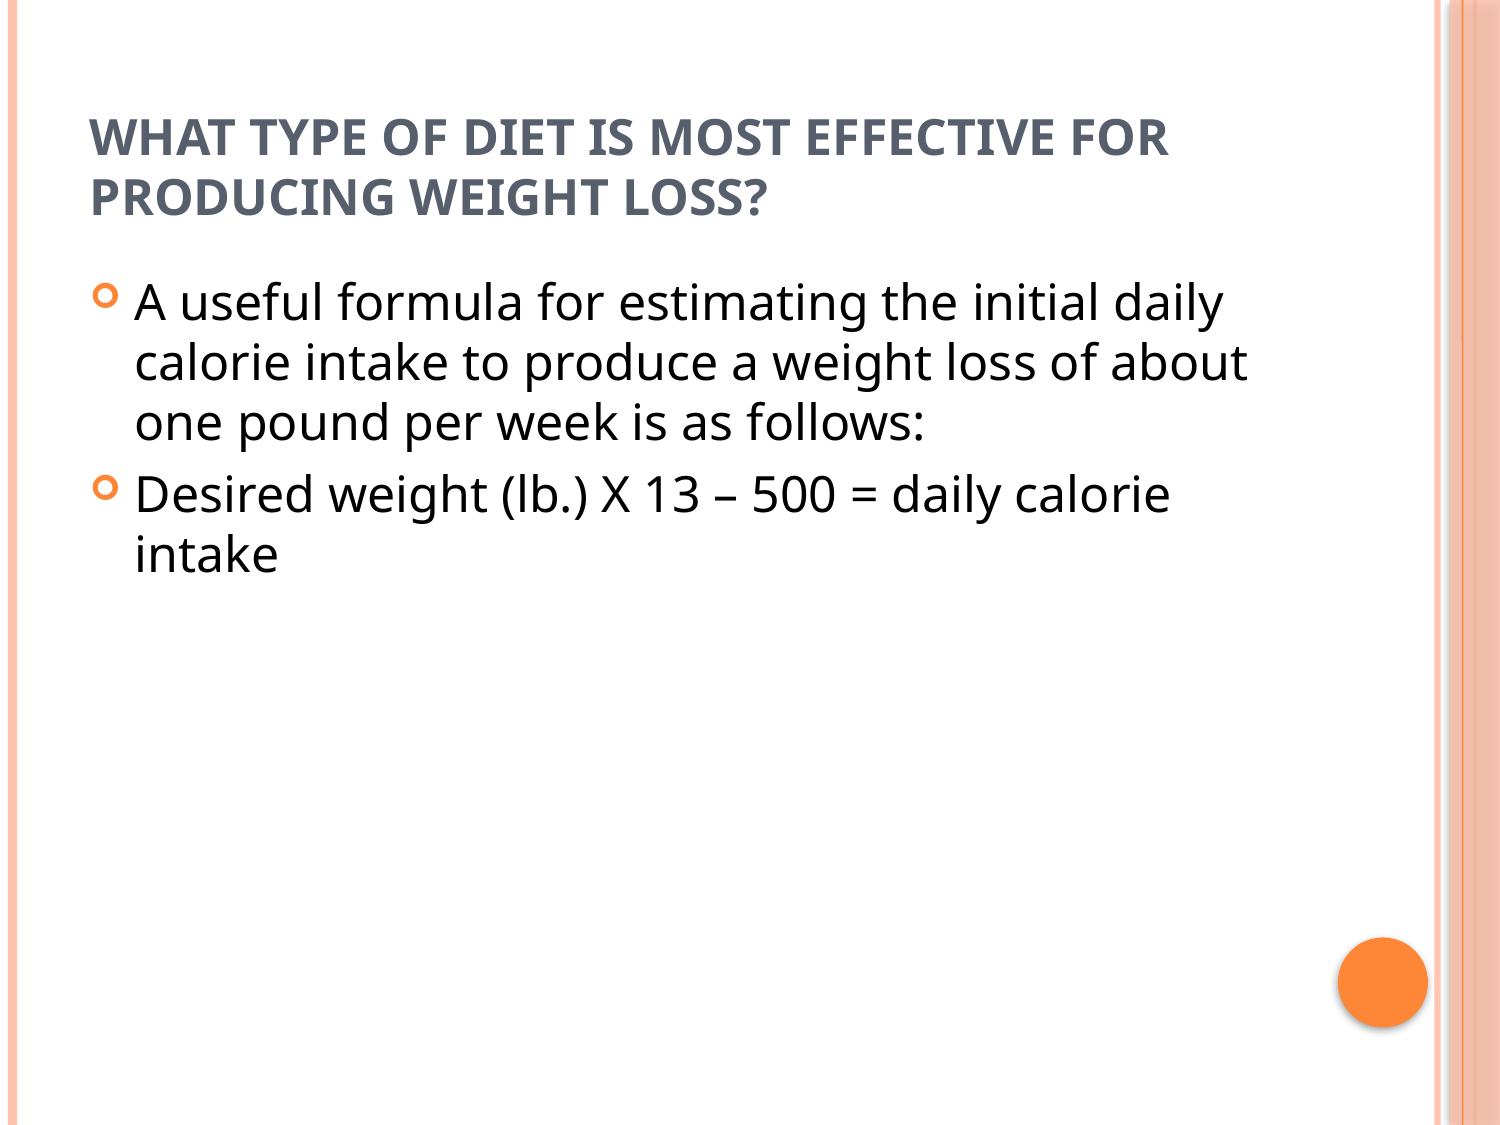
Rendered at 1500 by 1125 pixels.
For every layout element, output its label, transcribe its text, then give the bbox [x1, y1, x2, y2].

title What type of diet is most effective for producing weight loss? [75, 45, 1300, 233]
list A useful formula for estimating the initial daily calorie intake to produce a weight loss of about one pound per week is as follows: Desired weight (lb.) X 13 – 500 = daily calorie intake [75, 262, 1300, 1062]
